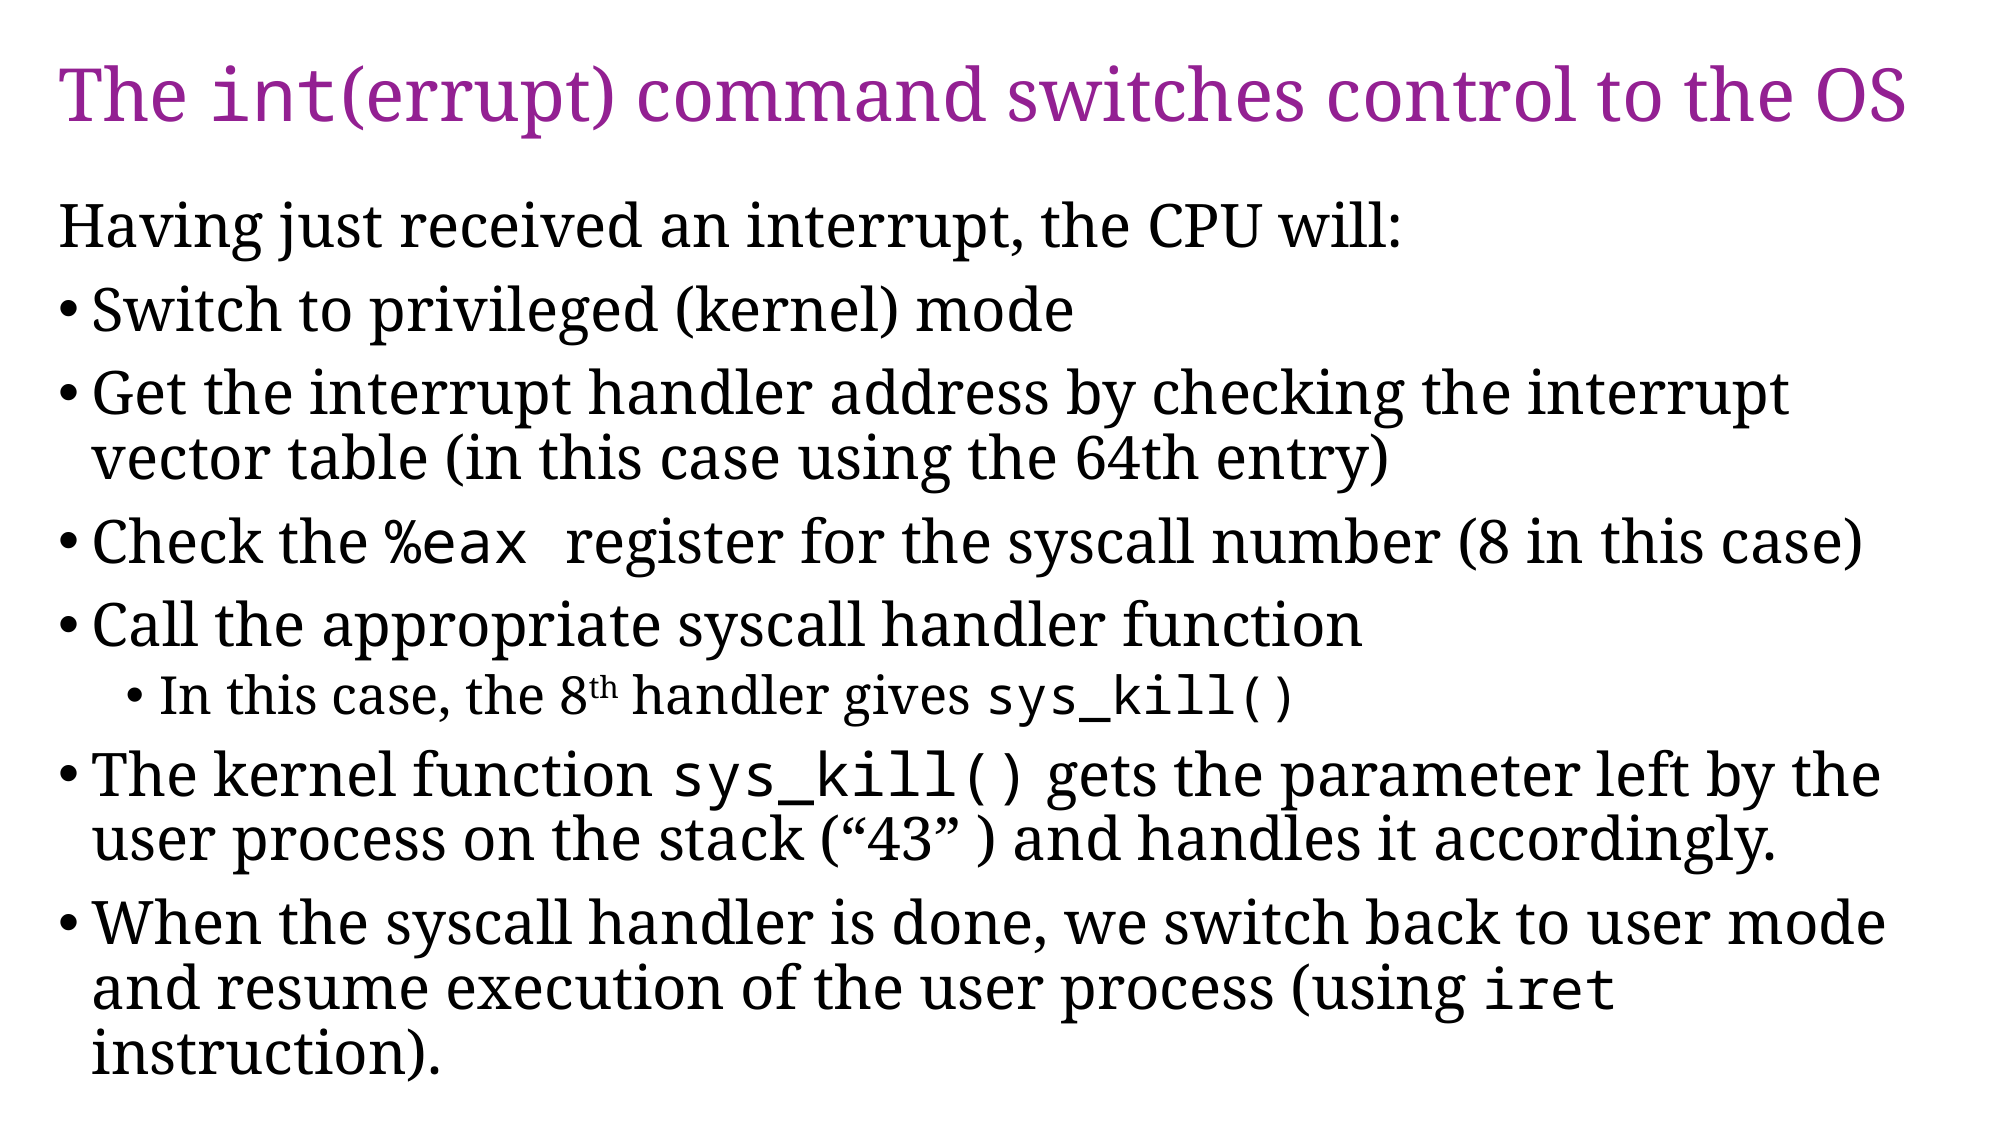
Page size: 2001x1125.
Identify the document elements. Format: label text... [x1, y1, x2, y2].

list Having just received an interrupt, the CPU will: Switch to privileged (kernel) mode Get the interrupt handler address by checking the interrupt vector table (in this case using the 64th entry) Check the %eax register for the syscall number (8 in this case) Call the appropriate syscall handler function In this case, the 8th handler gives sys_kill() The kernel function sys_kill() gets the parameter left by the user process on the stack (“43” ) and handles it accordingly. When the syscall handler is done, we switch back to user mode and resume execution of the user process (using iret instruction). [43, 188, 1953, 1106]
title The int(errupt) command switches control to the OS [43, 25, 1953, 171]
